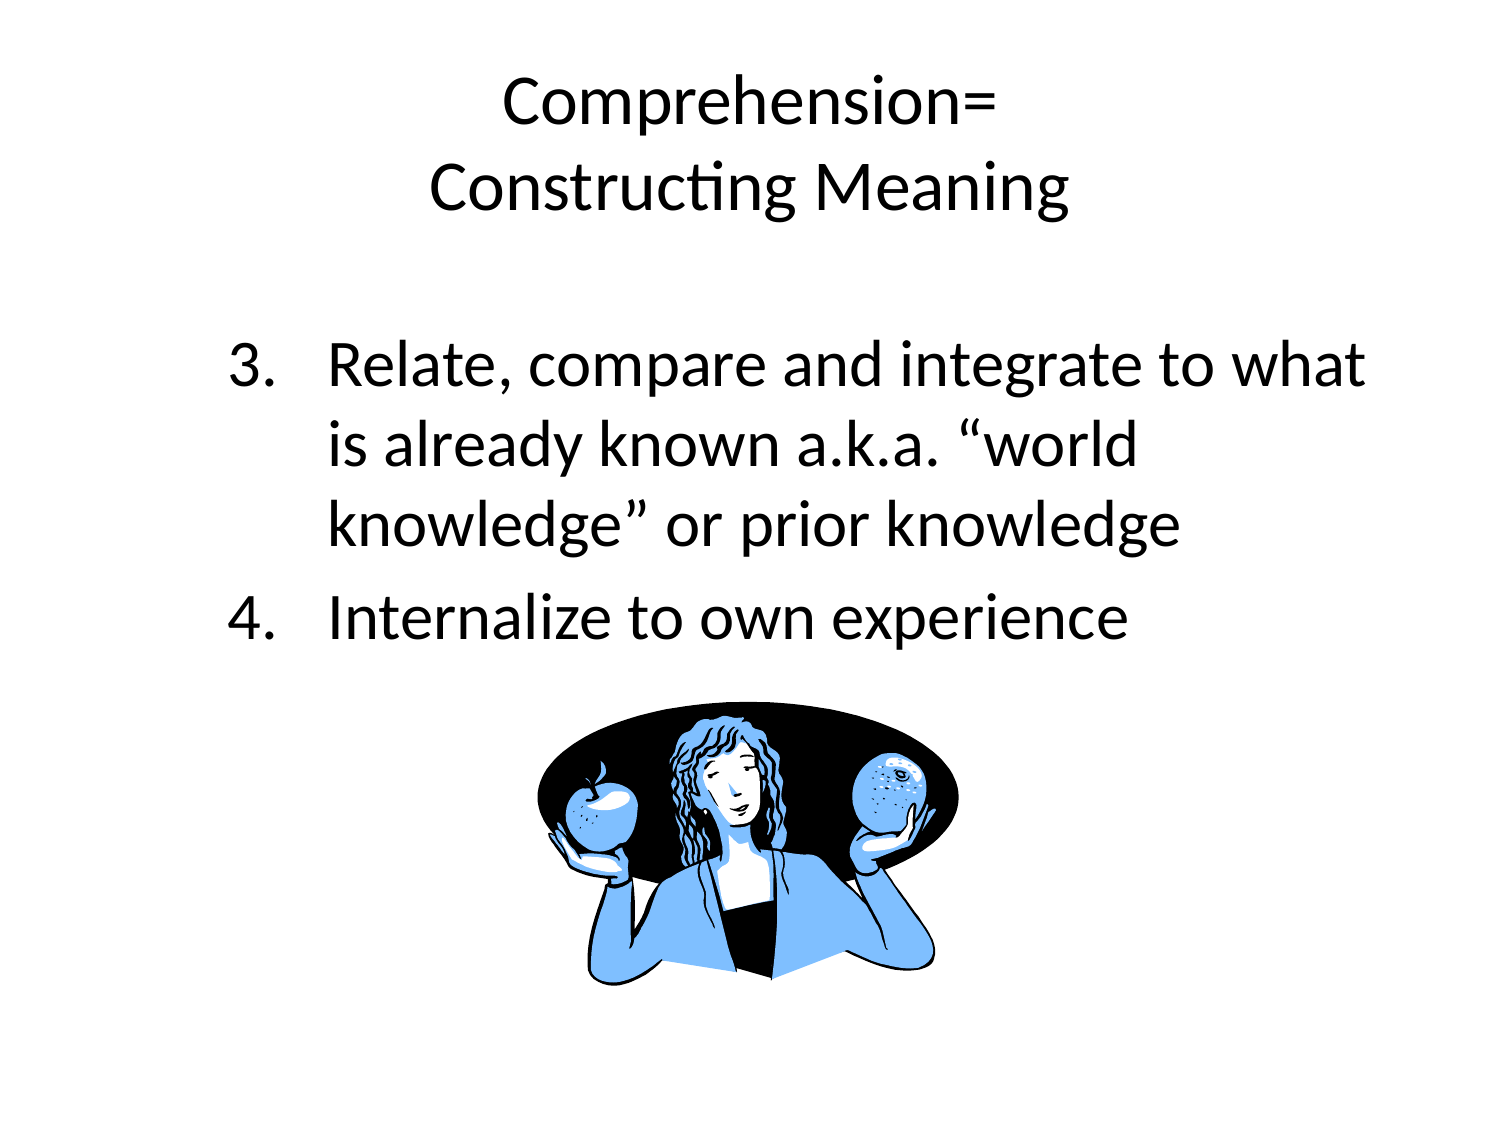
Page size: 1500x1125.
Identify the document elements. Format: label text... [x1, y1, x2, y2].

title Comprehension= Constructing Meaning [75, 45, 1425, 233]
picture [537, 701, 959, 988]
list Relate, compare and integrate to what is already known a.k.a. “world knowledge” or prior knowledge Internalize to own experience [212, 312, 1425, 1005]
